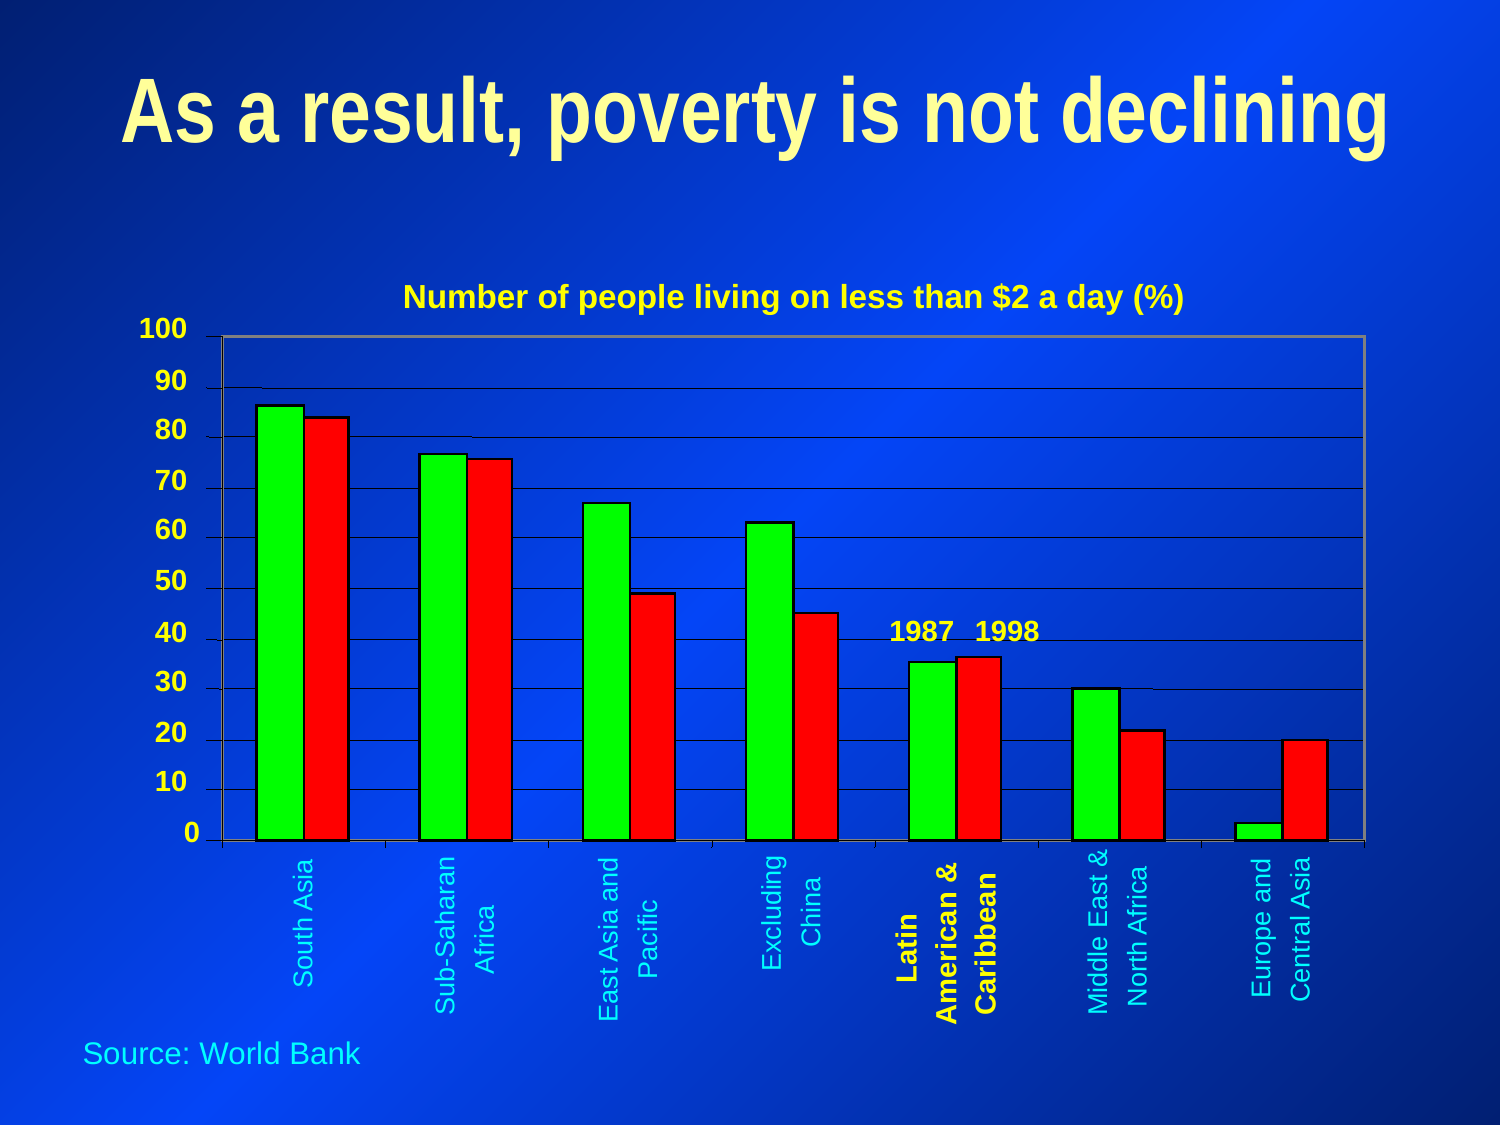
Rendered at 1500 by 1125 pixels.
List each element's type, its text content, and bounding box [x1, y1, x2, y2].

text_box [223, 336, 1365, 840]
title As a result, poverty is not declining [74, 12, 1438, 201]
text_box Africa [466, 905, 500, 975]
text_box 1998 [974, 612, 1040, 648]
text_box 30 [154, 661, 188, 697]
text_box China [793, 876, 826, 948]
text_box [582, 502, 631, 840]
text_box [419, 454, 468, 840]
text_box [630, 593, 675, 840]
text_box Europe and [1243, 858, 1276, 999]
text_box 10 [154, 762, 188, 798]
text_box 0 [183, 813, 200, 849]
text_box Caribbean [966, 873, 1002, 1016]
text_box Latin [887, 913, 923, 984]
text_box [909, 662, 956, 840]
text_box [793, 612, 839, 840]
text_box 70 [154, 461, 188, 497]
text_box [467, 458, 512, 840]
text_box 80 [154, 410, 188, 445]
text_box [256, 405, 304, 840]
text_box Sub-Saharan [427, 856, 460, 1016]
text_box Excluding [753, 854, 787, 972]
text_box [1119, 730, 1165, 840]
text_box Central Asia [1282, 856, 1316, 1003]
text_box East Asia and [590, 857, 624, 1023]
text_box 1987 [889, 612, 955, 648]
text_box 90 [154, 361, 188, 397]
text_box 40 [154, 612, 188, 648]
text_box 20 [154, 713, 188, 749]
text_box North Africa [1119, 866, 1152, 1008]
text_box 60 [154, 510, 188, 546]
text_box American & [927, 862, 963, 1026]
text_box Source: World Bank [82, 1033, 362, 1071]
text_box 50 [154, 561, 188, 597]
text_box [1282, 740, 1328, 840]
text_box Pacific [629, 899, 663, 980]
text_box South Asia [285, 859, 318, 989]
text_box Number of people living on less than $2 a day (%) [402, 274, 1186, 315]
text_box [746, 522, 794, 840]
text_box [303, 417, 349, 840]
text_box 100 [138, 309, 188, 345]
text_box [1072, 688, 1120, 840]
text_box [1235, 823, 1282, 840]
text_box [956, 656, 1002, 840]
text_box Middle East & [1079, 849, 1113, 1016]
